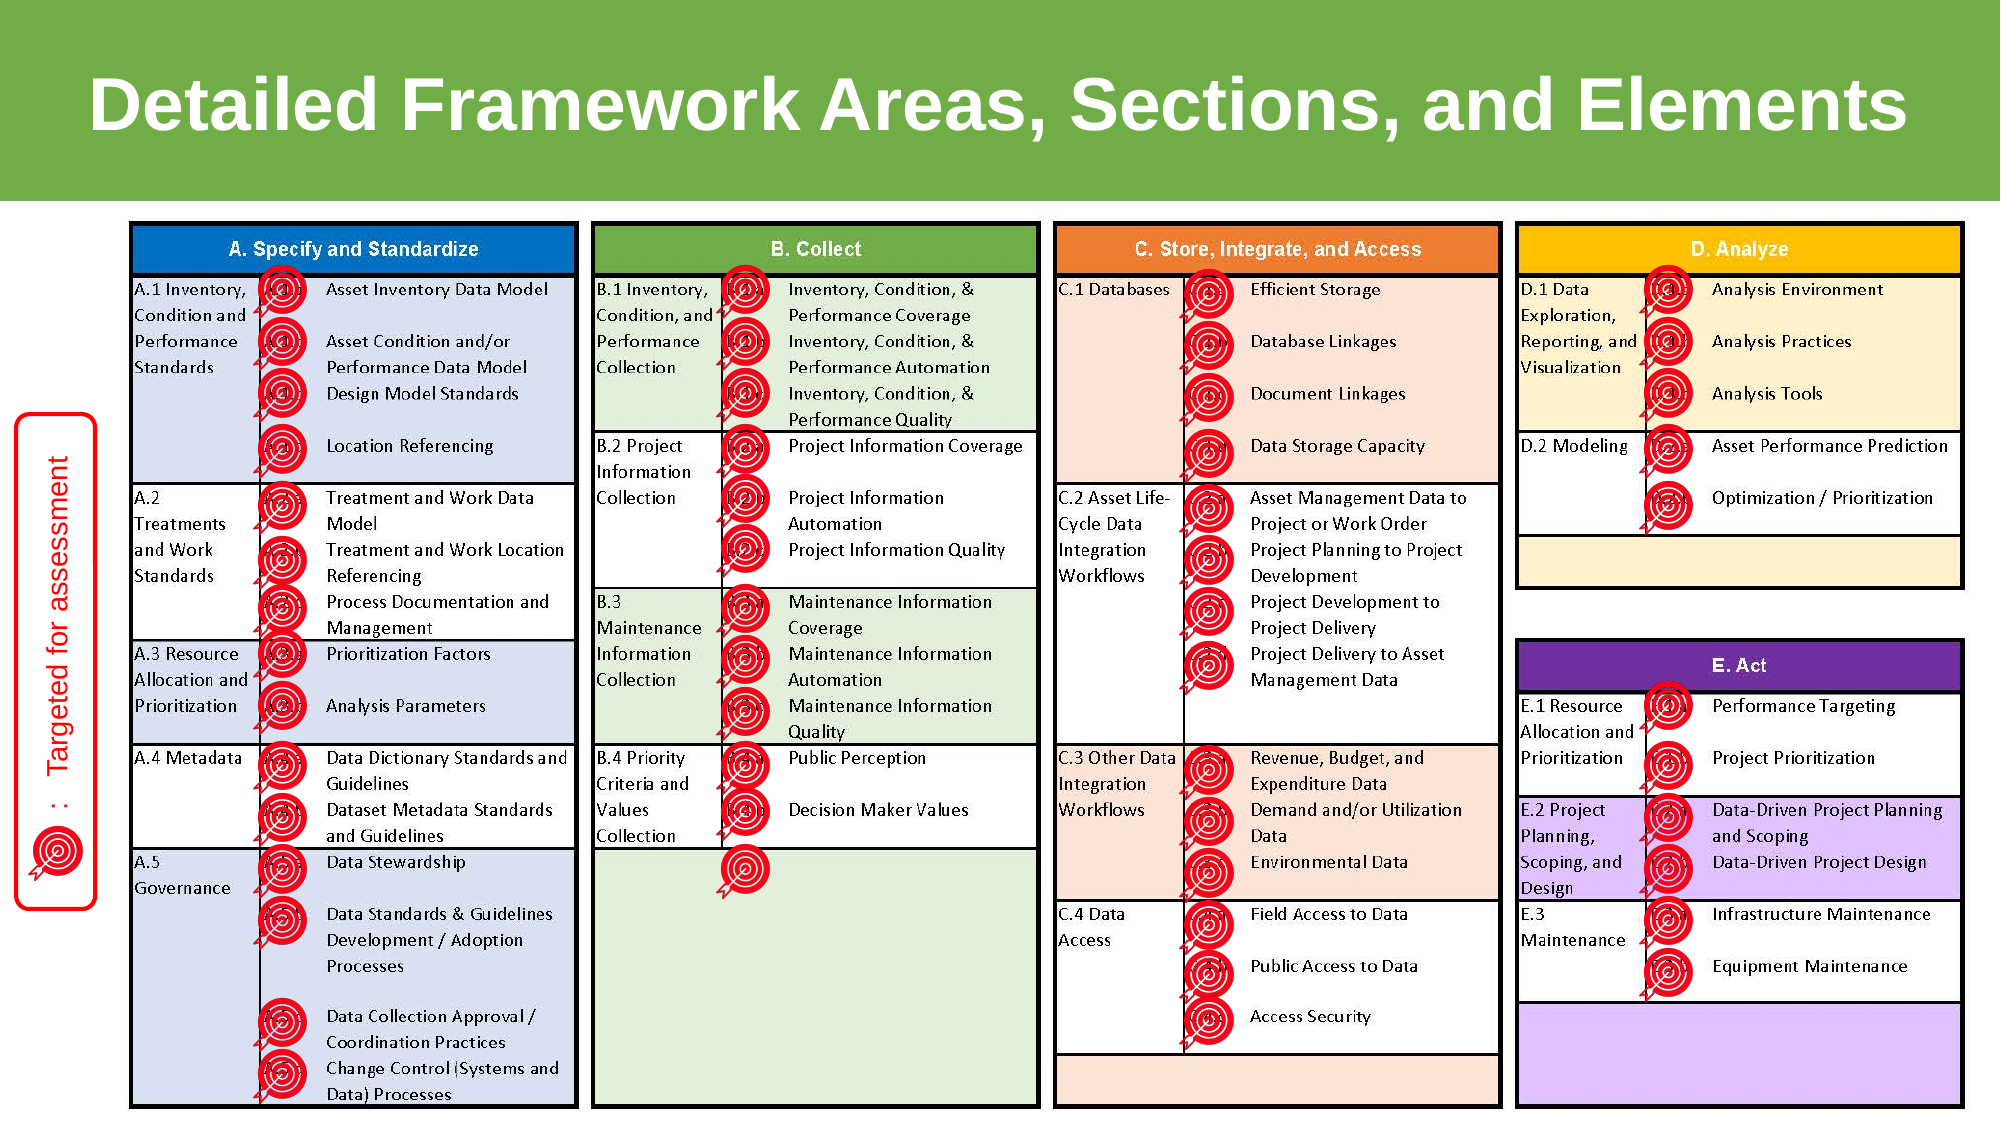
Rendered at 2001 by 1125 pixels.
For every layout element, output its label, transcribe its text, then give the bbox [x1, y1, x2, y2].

title Detailed Framework Areas, Sections, and Elements [0, 0, 2000, 202]
picture [115, 205, 1976, 1118]
picture [27, 825, 84, 882]
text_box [0, 621, 246, 702]
